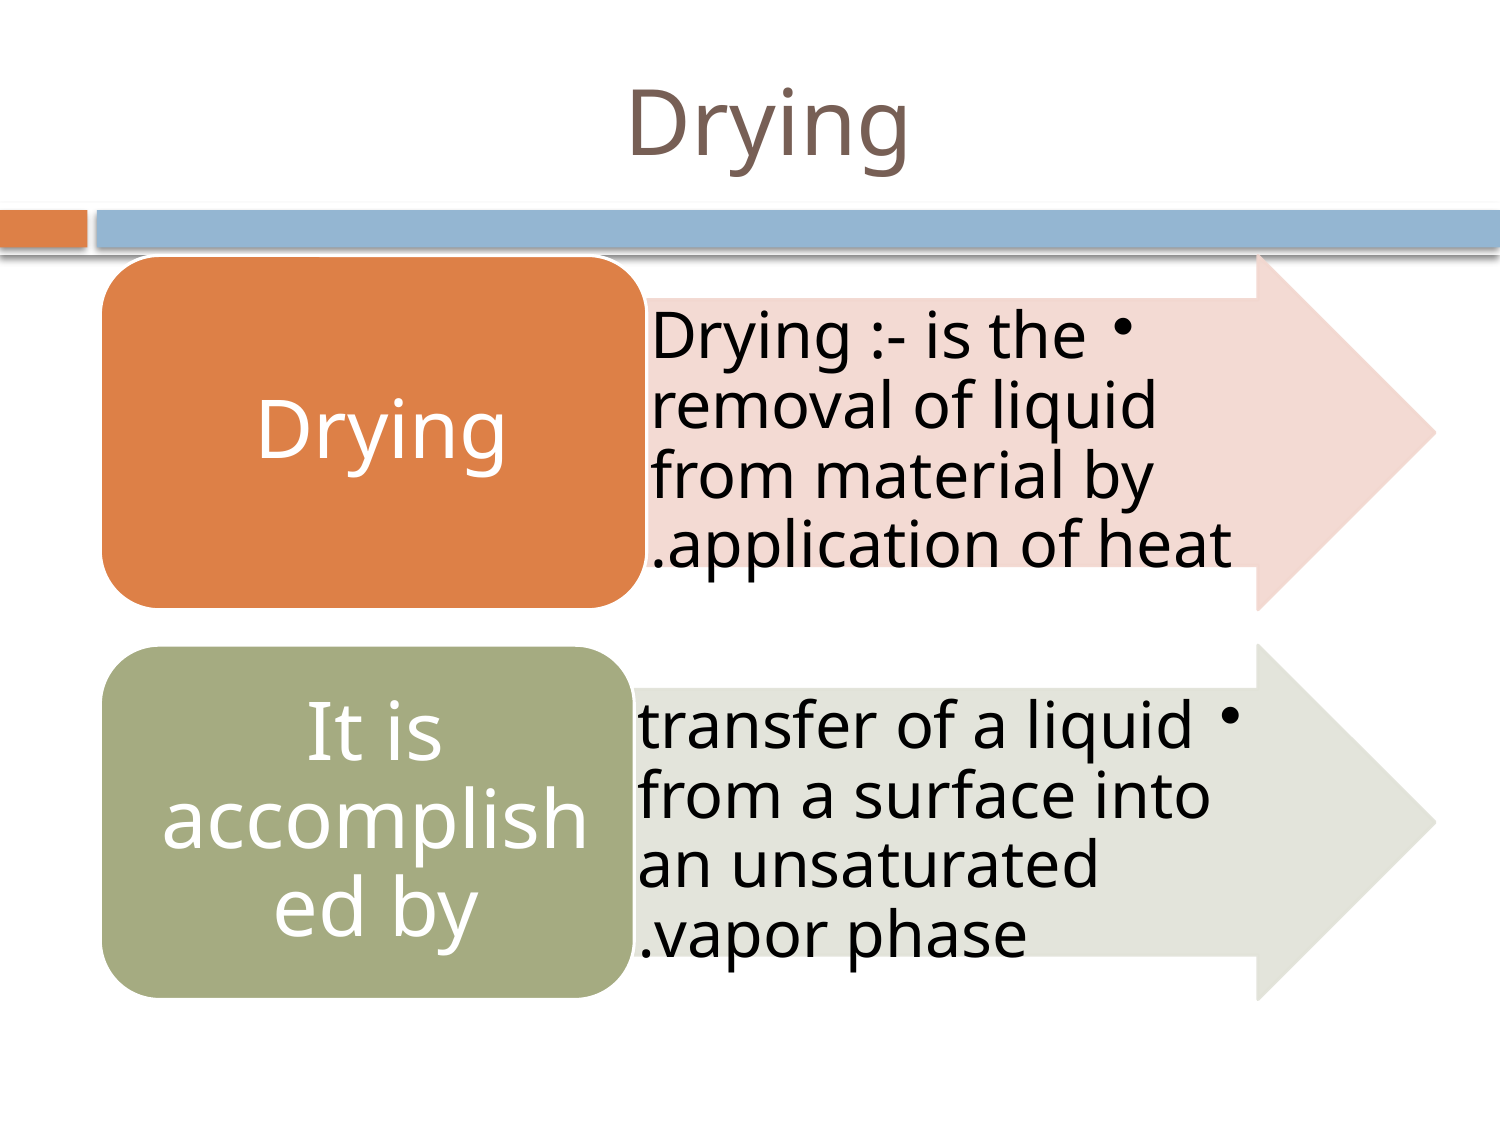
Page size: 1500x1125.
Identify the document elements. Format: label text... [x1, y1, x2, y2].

title Drying [100, 37, 1438, 200]
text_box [100, 255, 1436, 1000]
